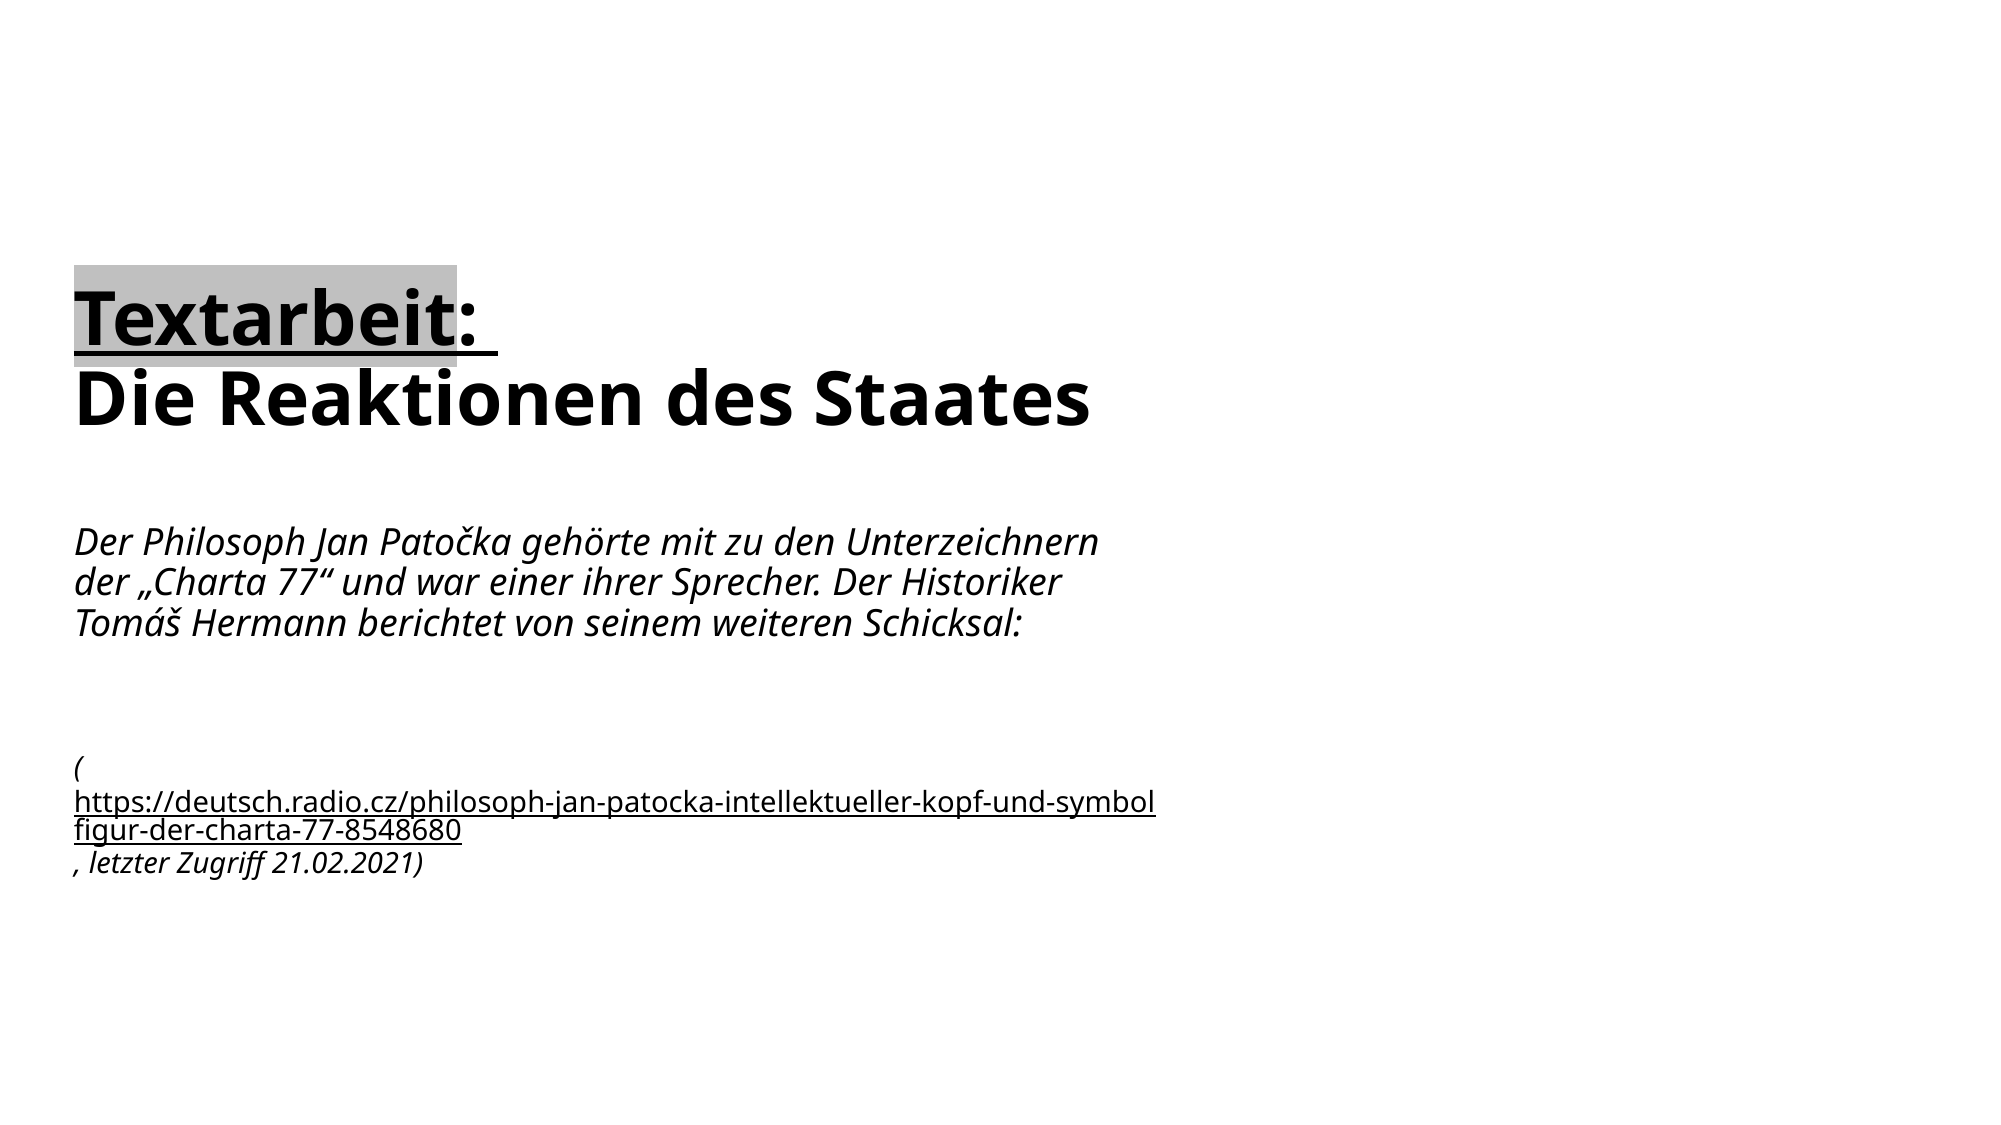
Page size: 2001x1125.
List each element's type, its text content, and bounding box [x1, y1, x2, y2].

title Textarbeit: Die Reaktionen des Staates Der Philosoph Jan Patočka gehörte mit zu den Unterzeichnern der „Charta 77“ und war einer ihrer Sprecher. Der Historiker Tomáš Hermann berichtet von seinem weiteren Schicksal: (https://deutsch.radio.cz/philosoph-jan-patocka-intellektueller-kopf-und-symbolfigur-der-charta-77-8548680, letzter Zugriff 21.02.2021) [58, 118, 1176, 1088]
